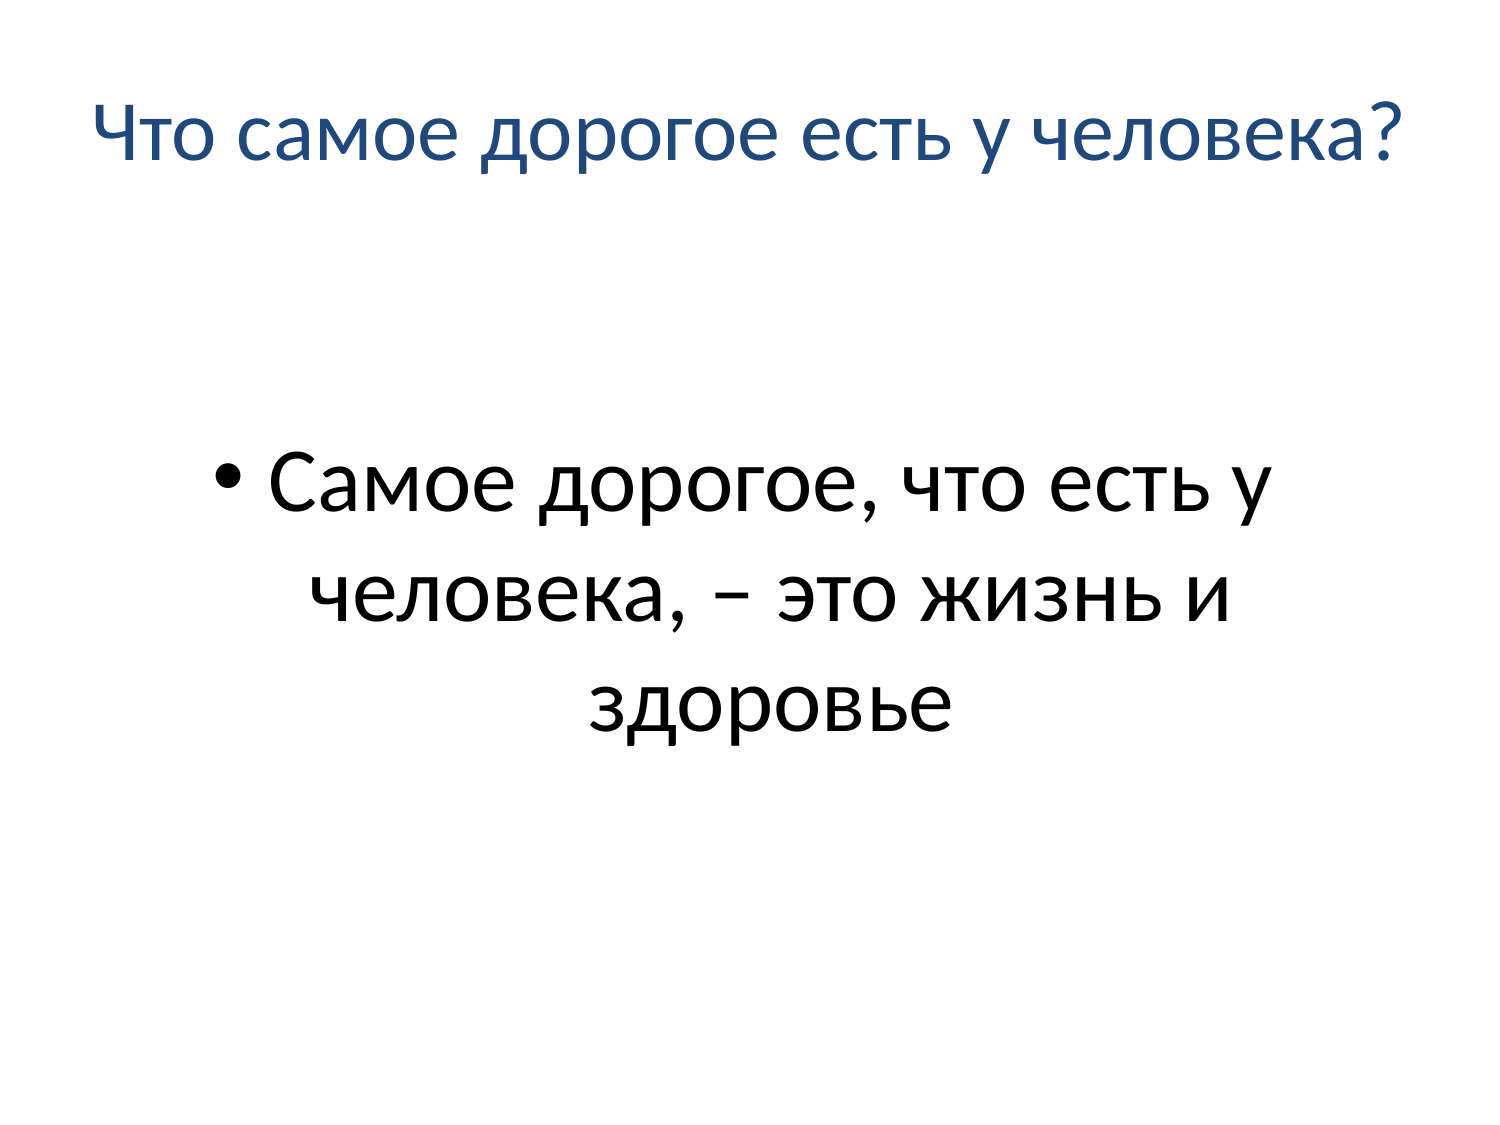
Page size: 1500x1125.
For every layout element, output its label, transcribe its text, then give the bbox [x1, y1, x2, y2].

title Что самое дорогое есть у человека? [75, 45, 1425, 233]
list Самое дорогое, что есть у человека, – это жизнь и здоровье [112, 412, 1375, 900]
